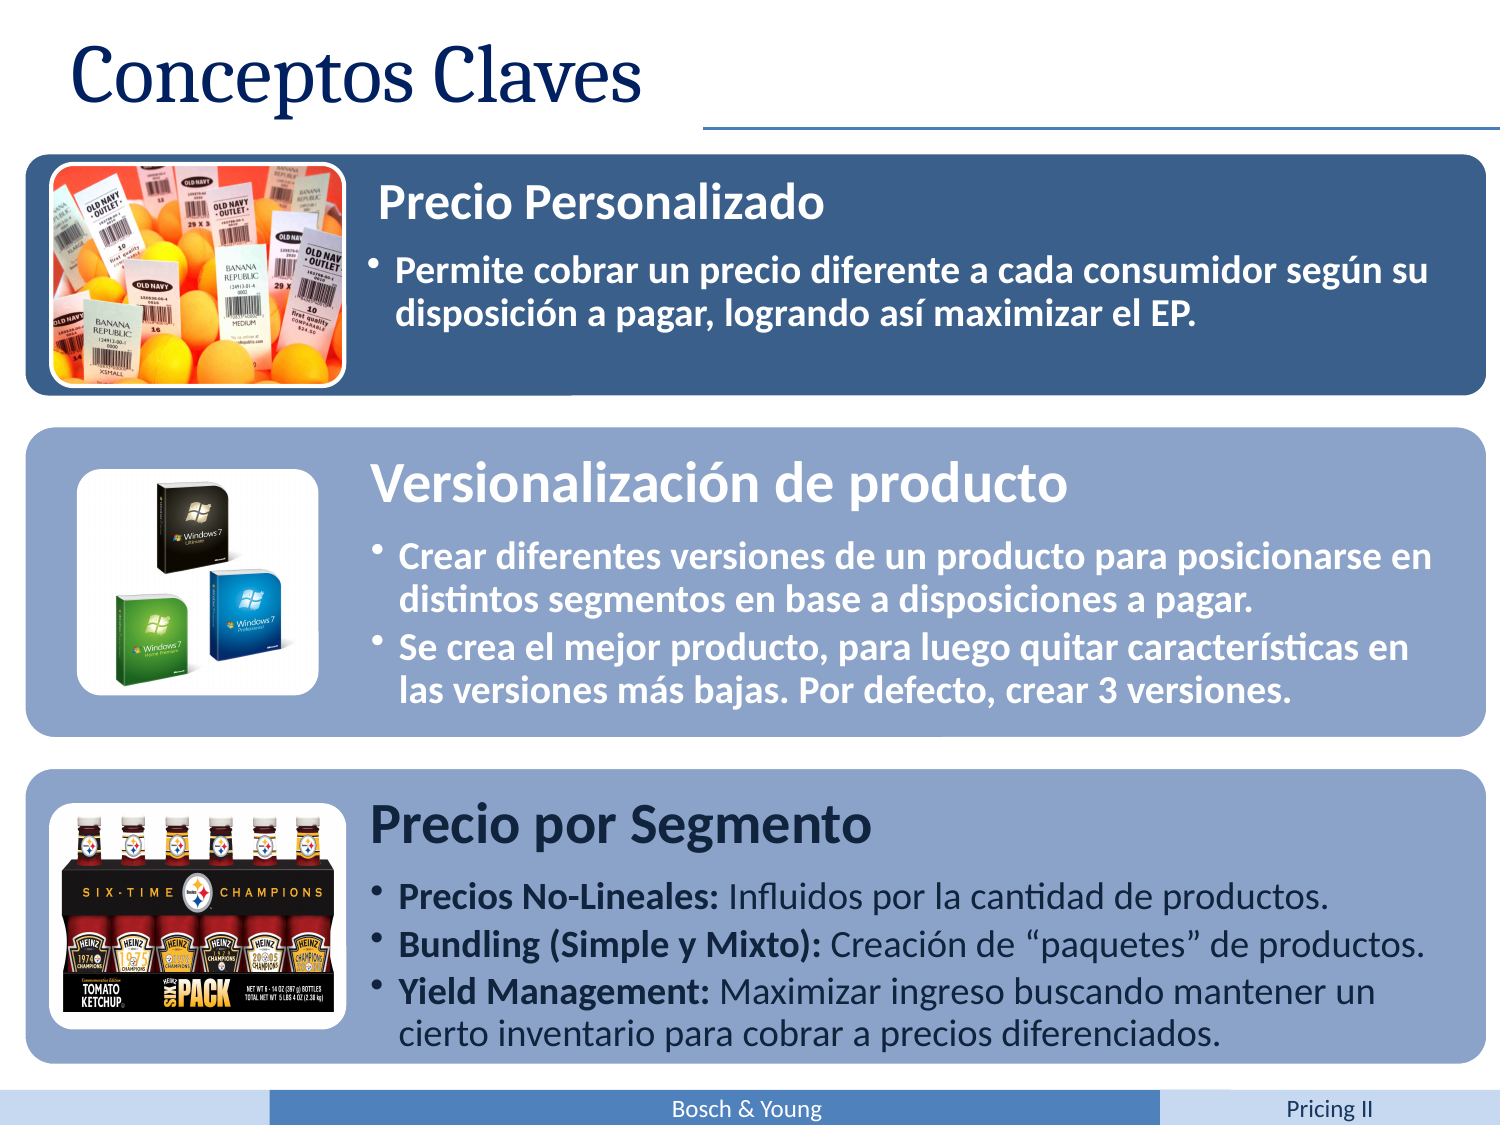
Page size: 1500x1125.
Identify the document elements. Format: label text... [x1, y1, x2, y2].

text_box Conceptos Claves [0, 11, 832, 127]
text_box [23, 152, 1489, 1067]
text_box [0, 1088, 272, 1125]
text_box Bosch & Young [272, 1088, 1158, 1125]
text_box Pricing II [1158, 1088, 1500, 1125]
